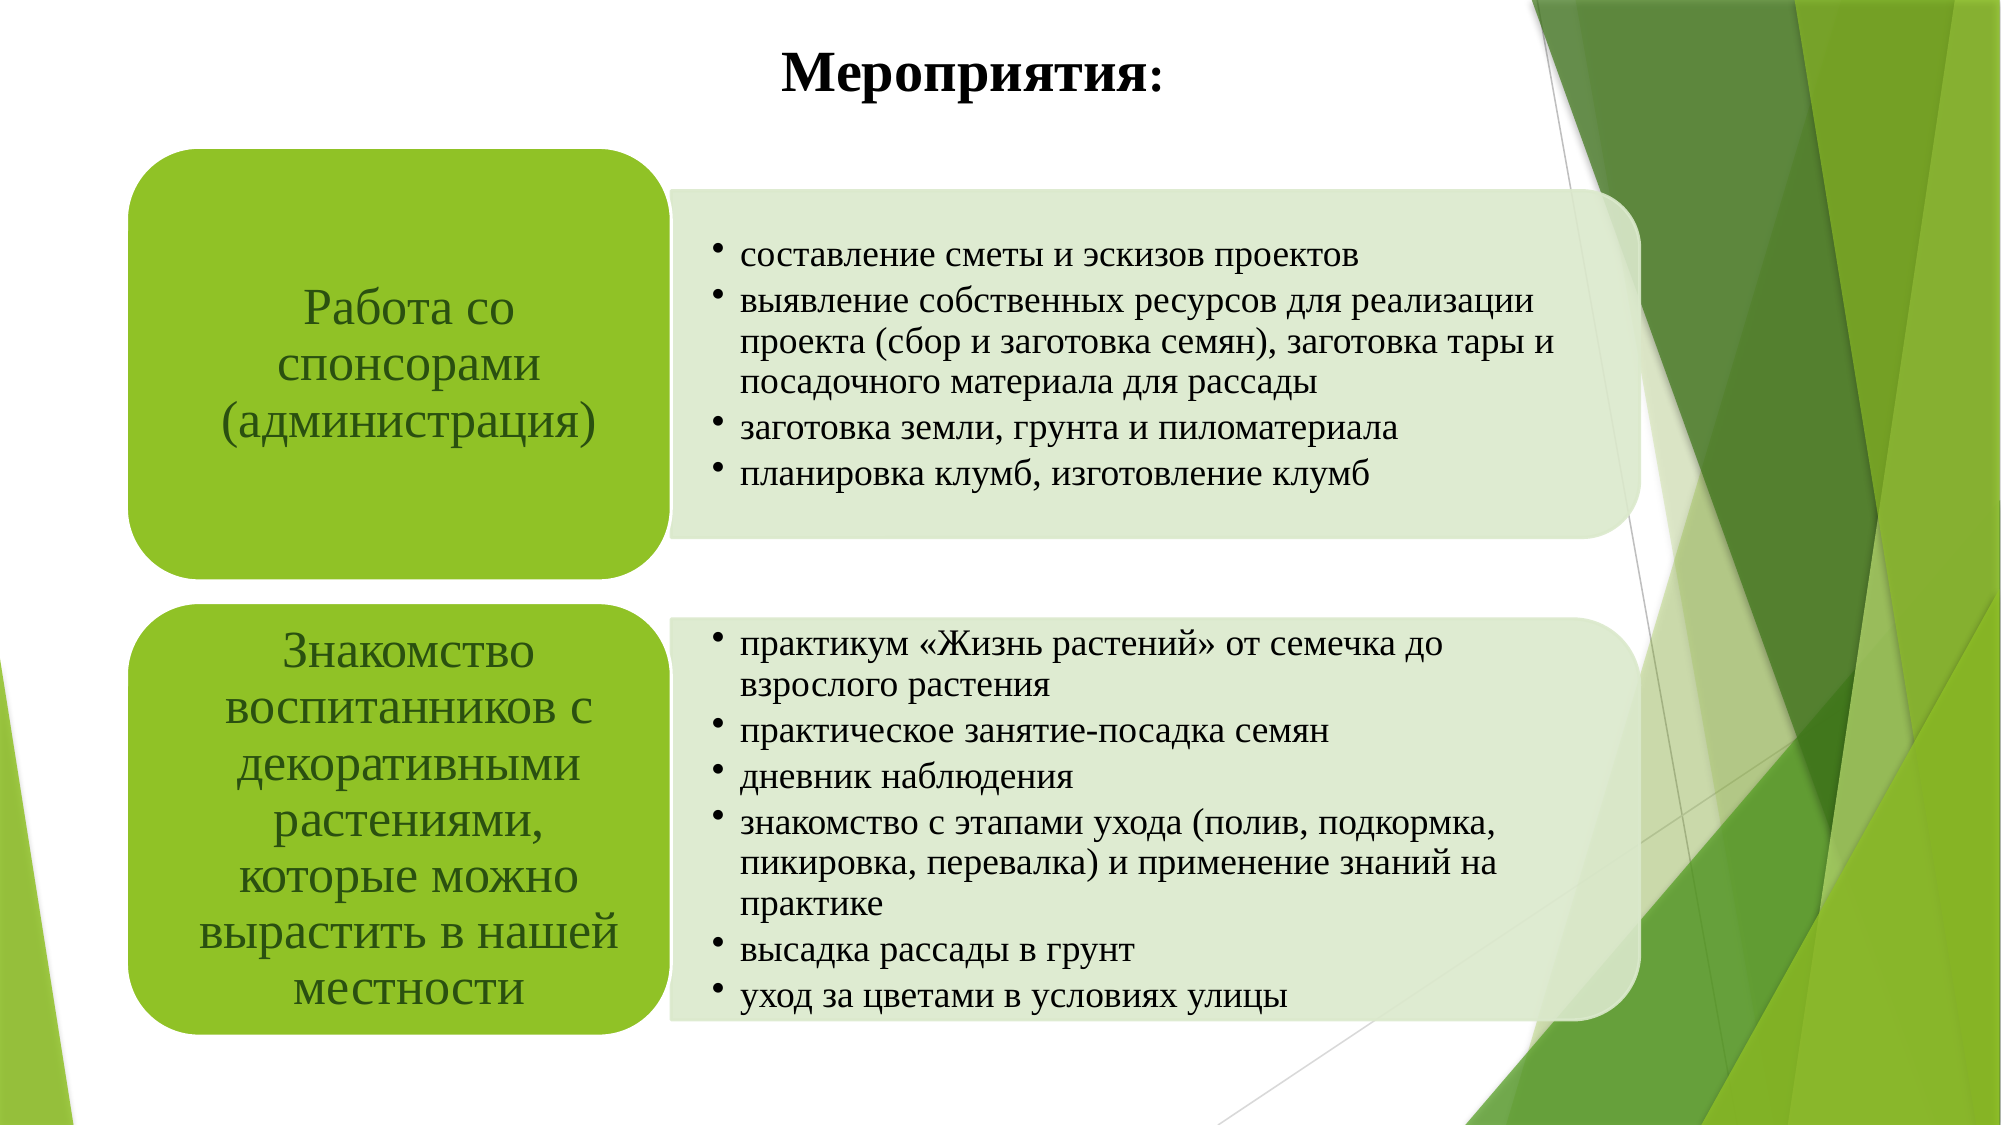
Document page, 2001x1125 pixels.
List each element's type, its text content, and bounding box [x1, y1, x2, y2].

text_box Мероприятия: [767, 25, 1269, 111]
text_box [125, 146, 1641, 1037]
